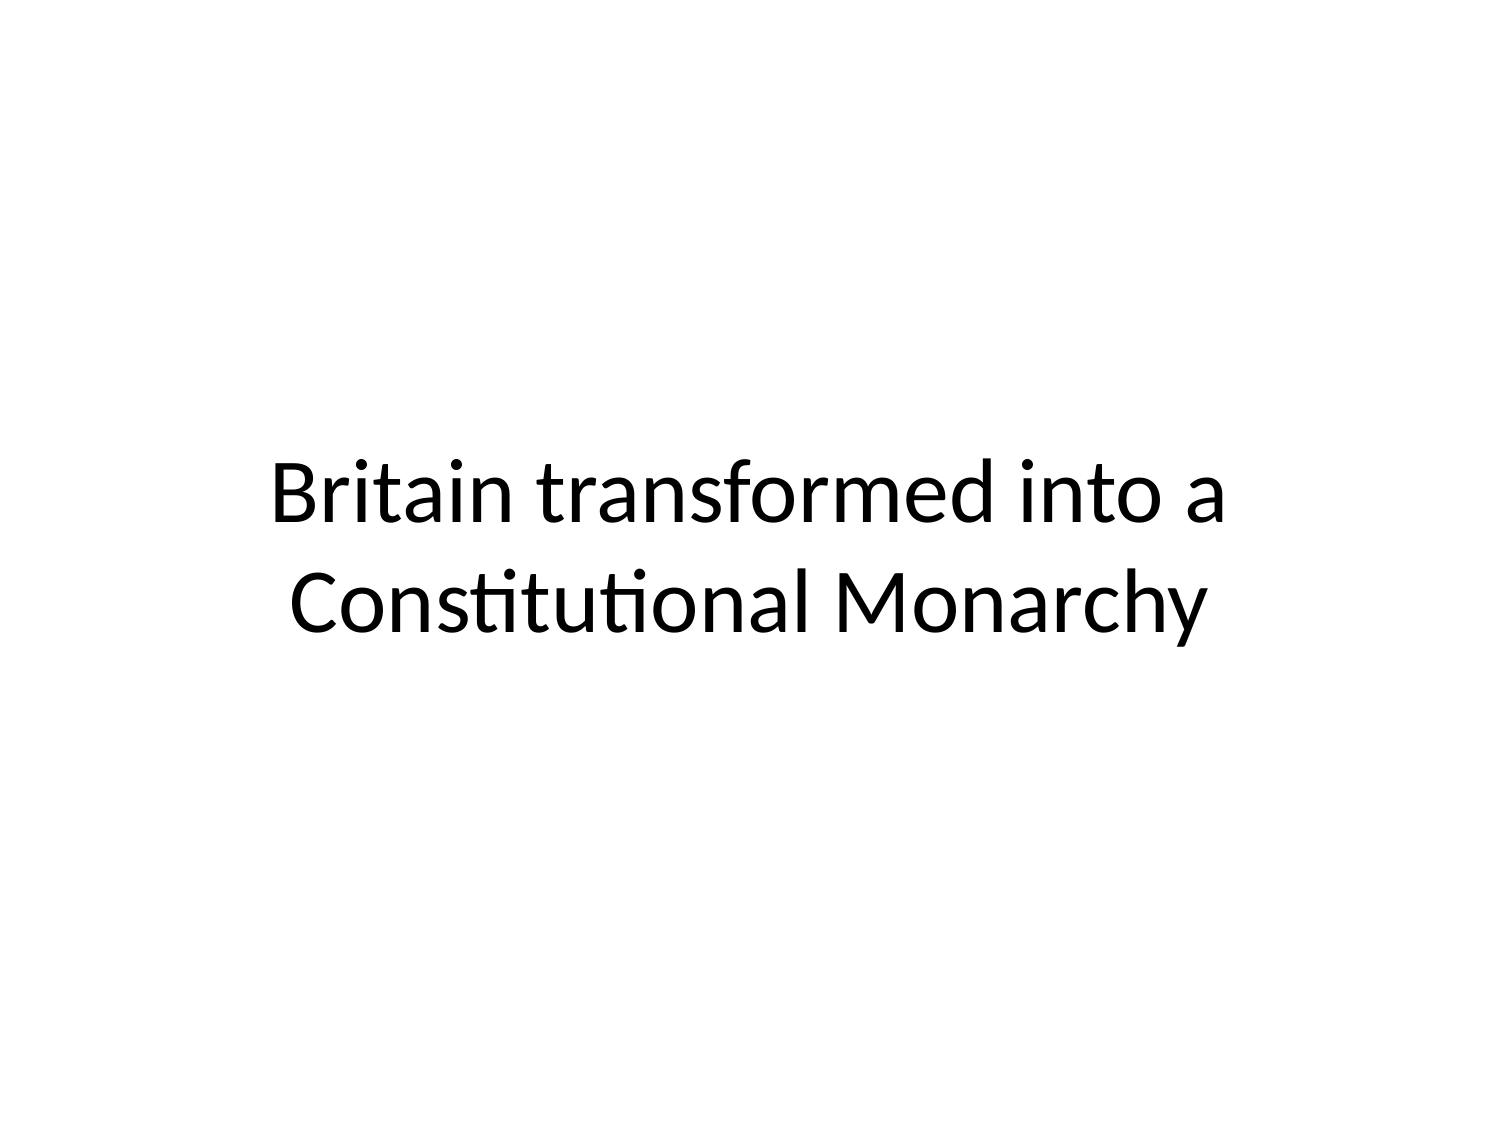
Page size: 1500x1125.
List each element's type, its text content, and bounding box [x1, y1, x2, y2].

title Britain transformed into a Constitutional Monarchy [74, 44, 1426, 1038]
